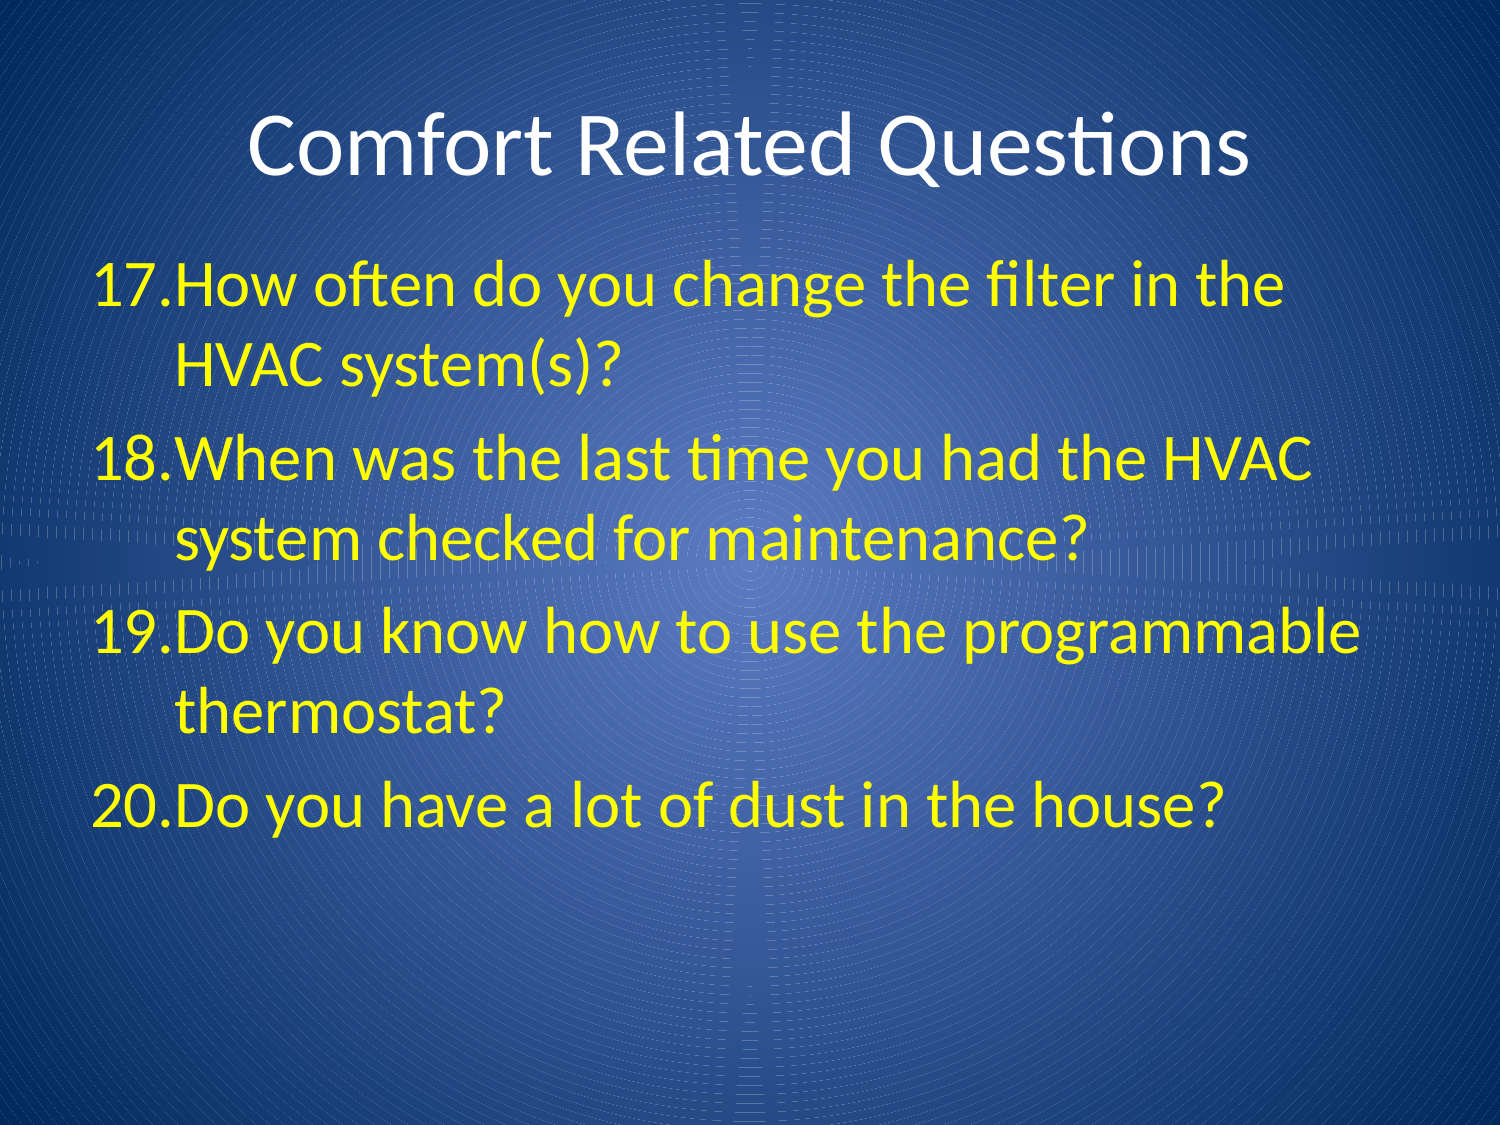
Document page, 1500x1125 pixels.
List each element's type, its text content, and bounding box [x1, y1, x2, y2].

list How often do you change the filter in the HVAC system(s)? When was the last time you had the HVAC system checked for maintenance? Do you know how to use the programmable thermostat? Do you have a lot of dust in the house? [75, 232, 1425, 1125]
title Comfort Related Questions [75, 45, 1425, 232]
